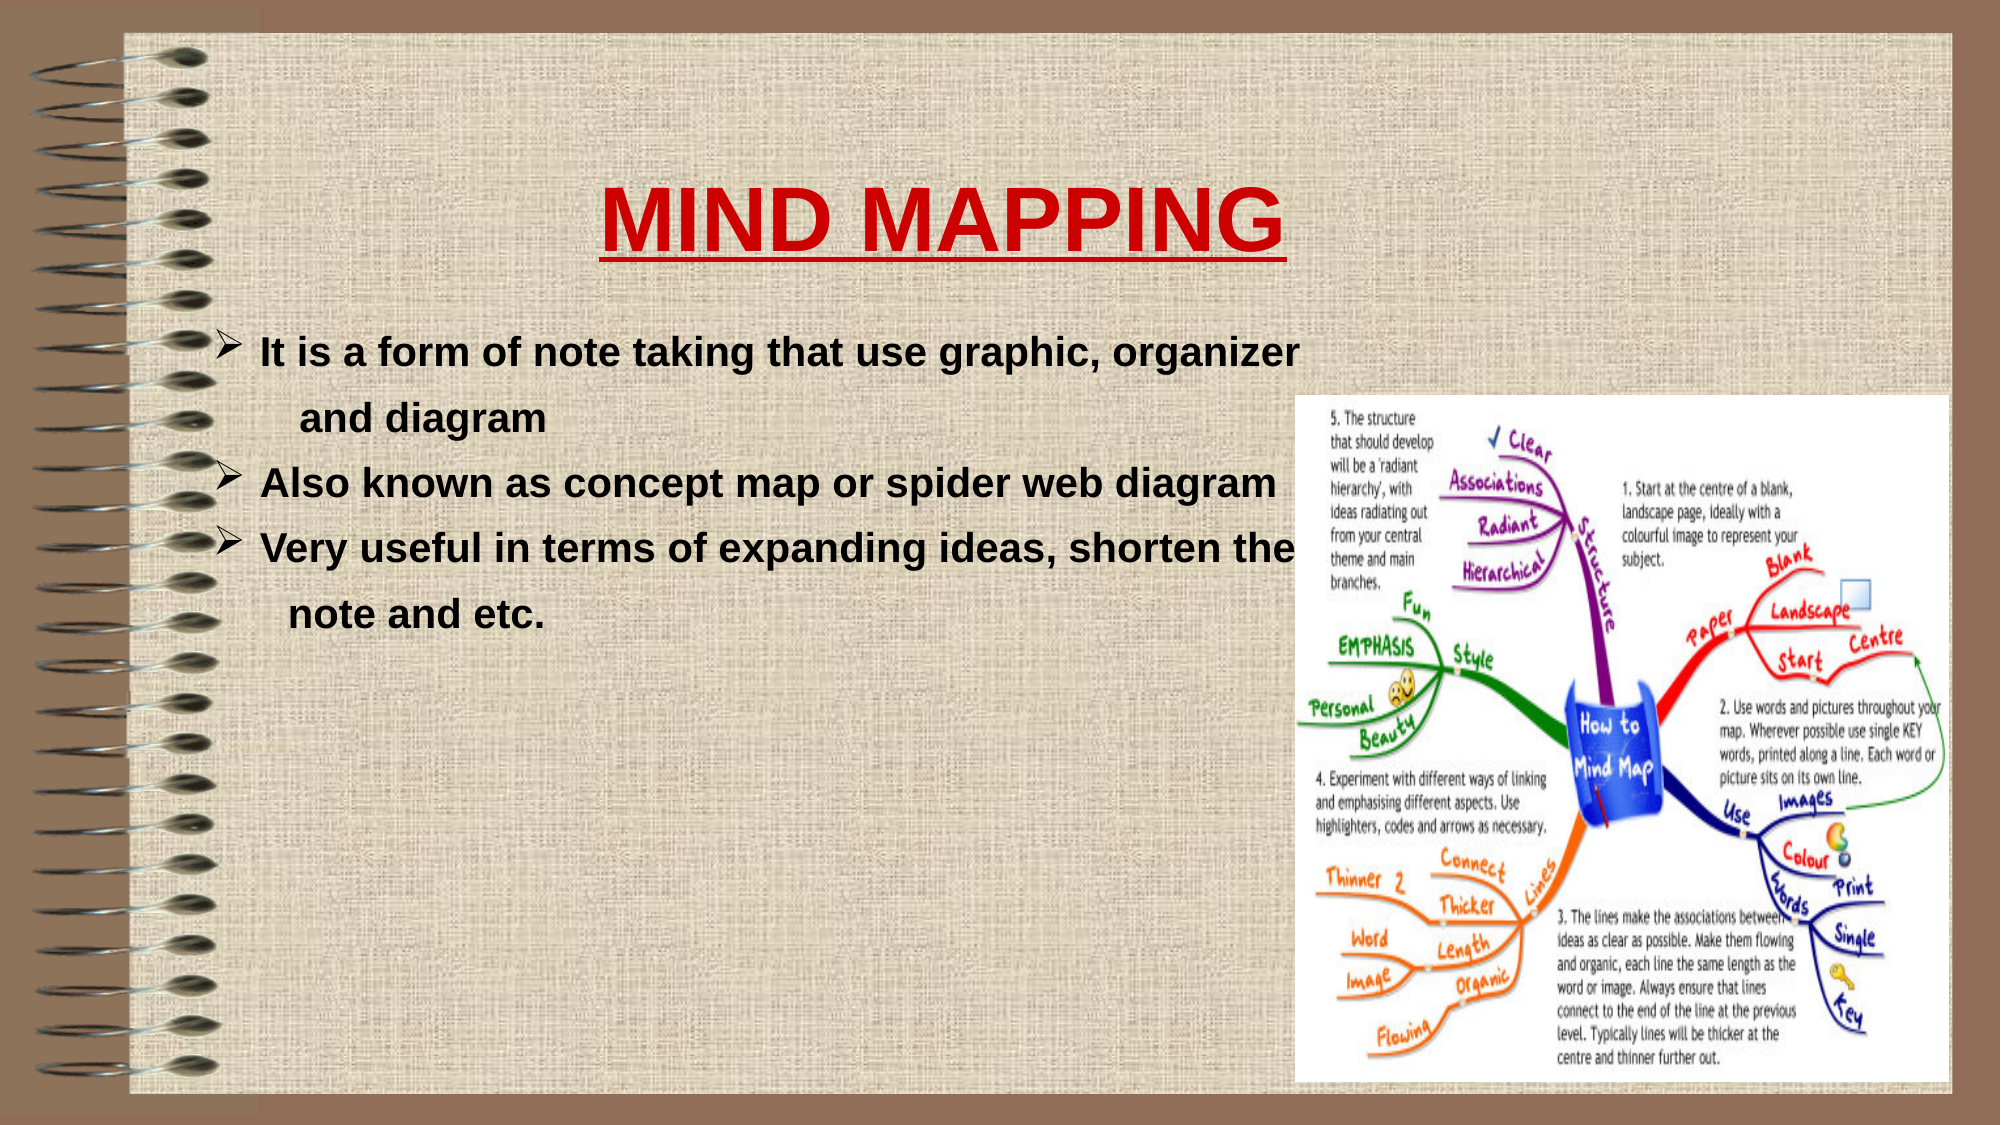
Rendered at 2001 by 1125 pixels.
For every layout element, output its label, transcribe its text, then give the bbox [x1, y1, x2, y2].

picture [0, 8, 1953, 1115]
picture [1295, 395, 1949, 1082]
list It is a form of note taking that use graphic, organizer and diagram Also known as concept map or spider web diagram Very useful in terms of expanding ideas, shorten the note and etc. [123, 316, 1967, 1093]
title MIND MAPPING [112, 95, 1775, 335]
